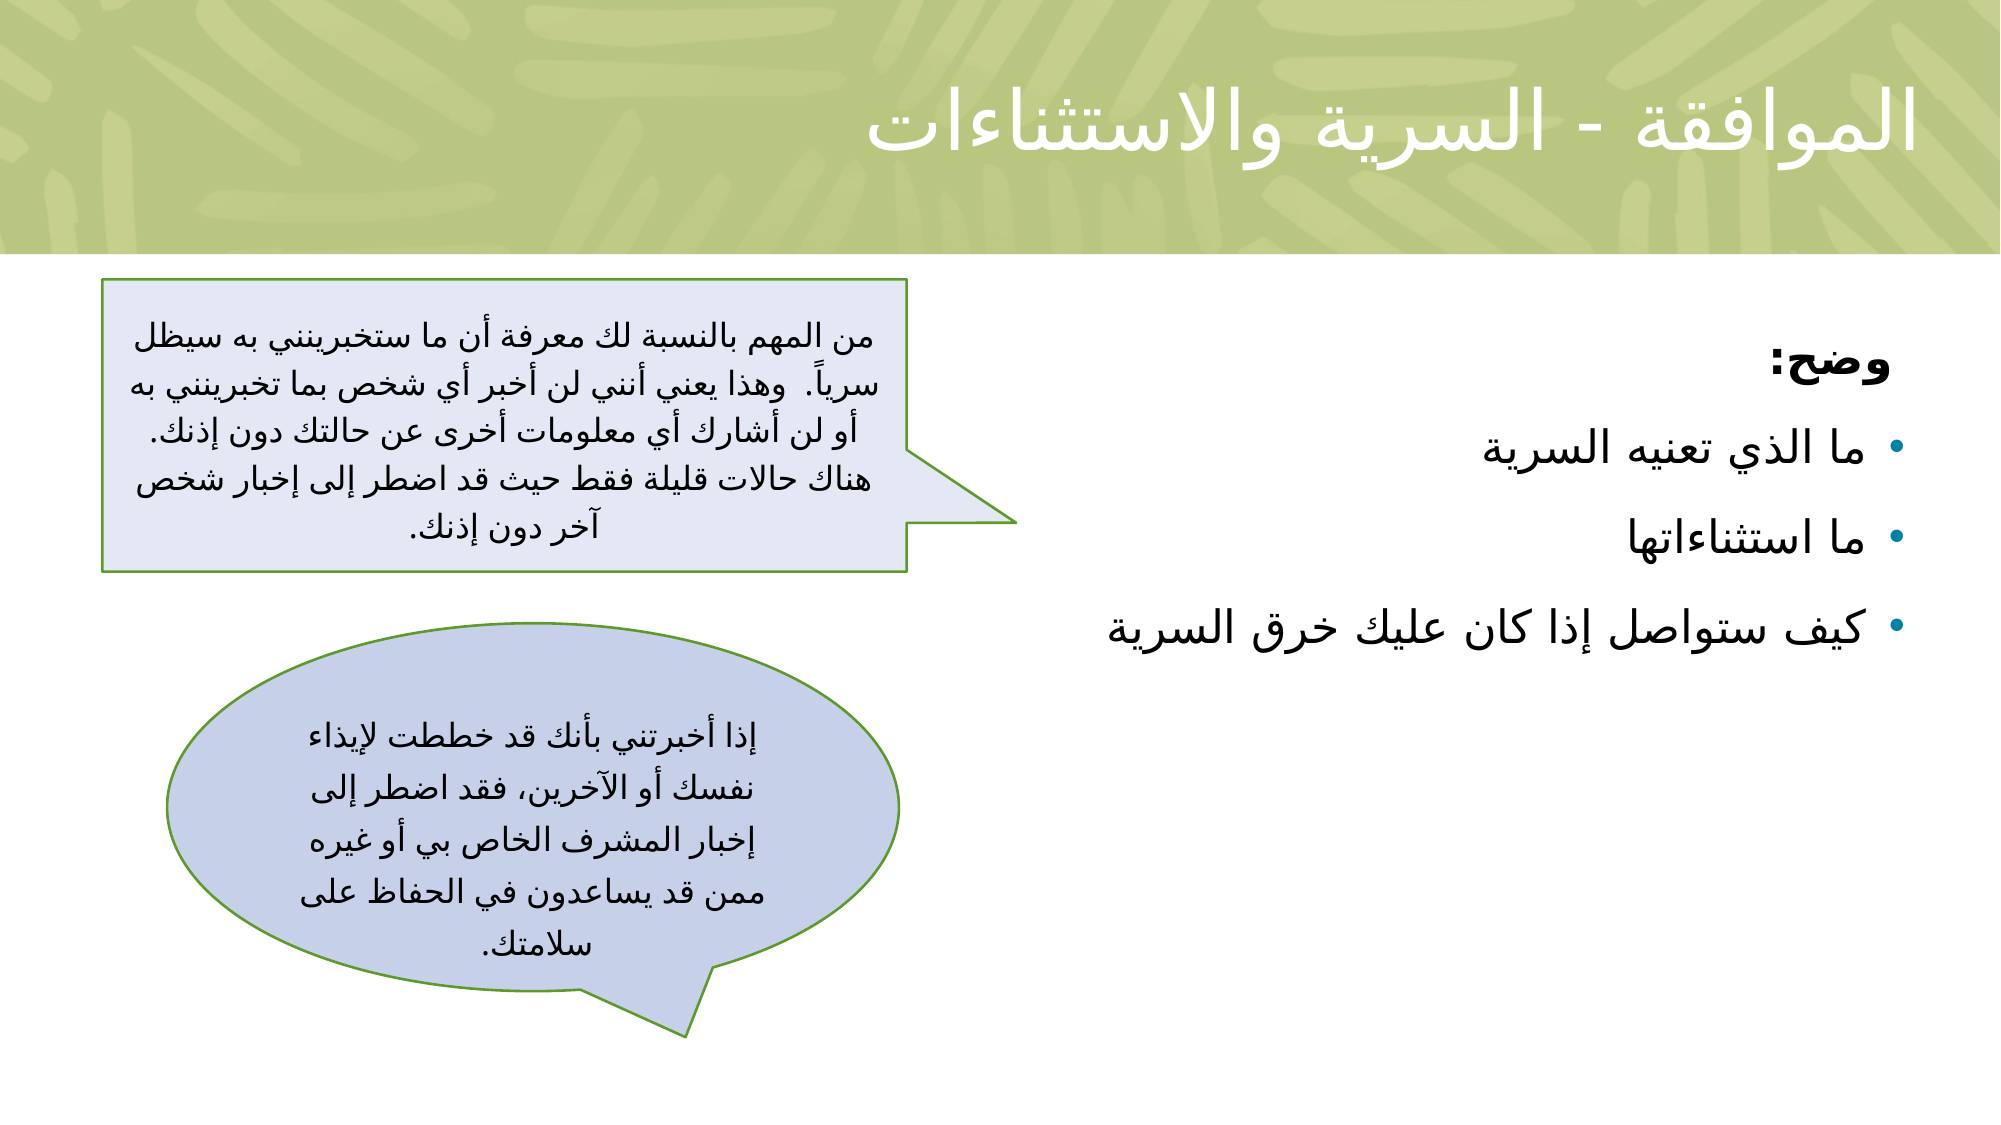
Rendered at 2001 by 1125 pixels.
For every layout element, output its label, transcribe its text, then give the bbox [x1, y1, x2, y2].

text_box [165, 621, 901, 932]
text_box من المهم بالنسبة لك معرفة أن ما ستخبرينني به سيظل سرياً. وهذا يعني أنني لن أخبر أي شخص بما تخبرينني به أو لن أشارك أي معلومات أخرى عن حالتك دون إذنك. هناك حالات قليلة فقط حيث قد اضطر إلى إخبار شخص آخر دون إذنك. [101, 278, 1018, 573]
text_box إذا أخبرتني بأنك قد خططت لإيذاء نفسك أو الآخرين، فقد اضطر إلى إخبار المشرف الخاص بي أو غيره ممن قد يساعدون في الحفاظ على سلامتك. [261, 695, 805, 1021]
picture [0, 0, 2000, 1125]
text_box [646, 1021, 694, 1039]
list وضح: ما الذي تعنيه السرية ما استثناءاتها كيف ستواصل إذا كان عليك خرق السرية [1029, 315, 1913, 976]
title الموافقة - السرية والاستثناءات [61, 33, 1938, 220]
